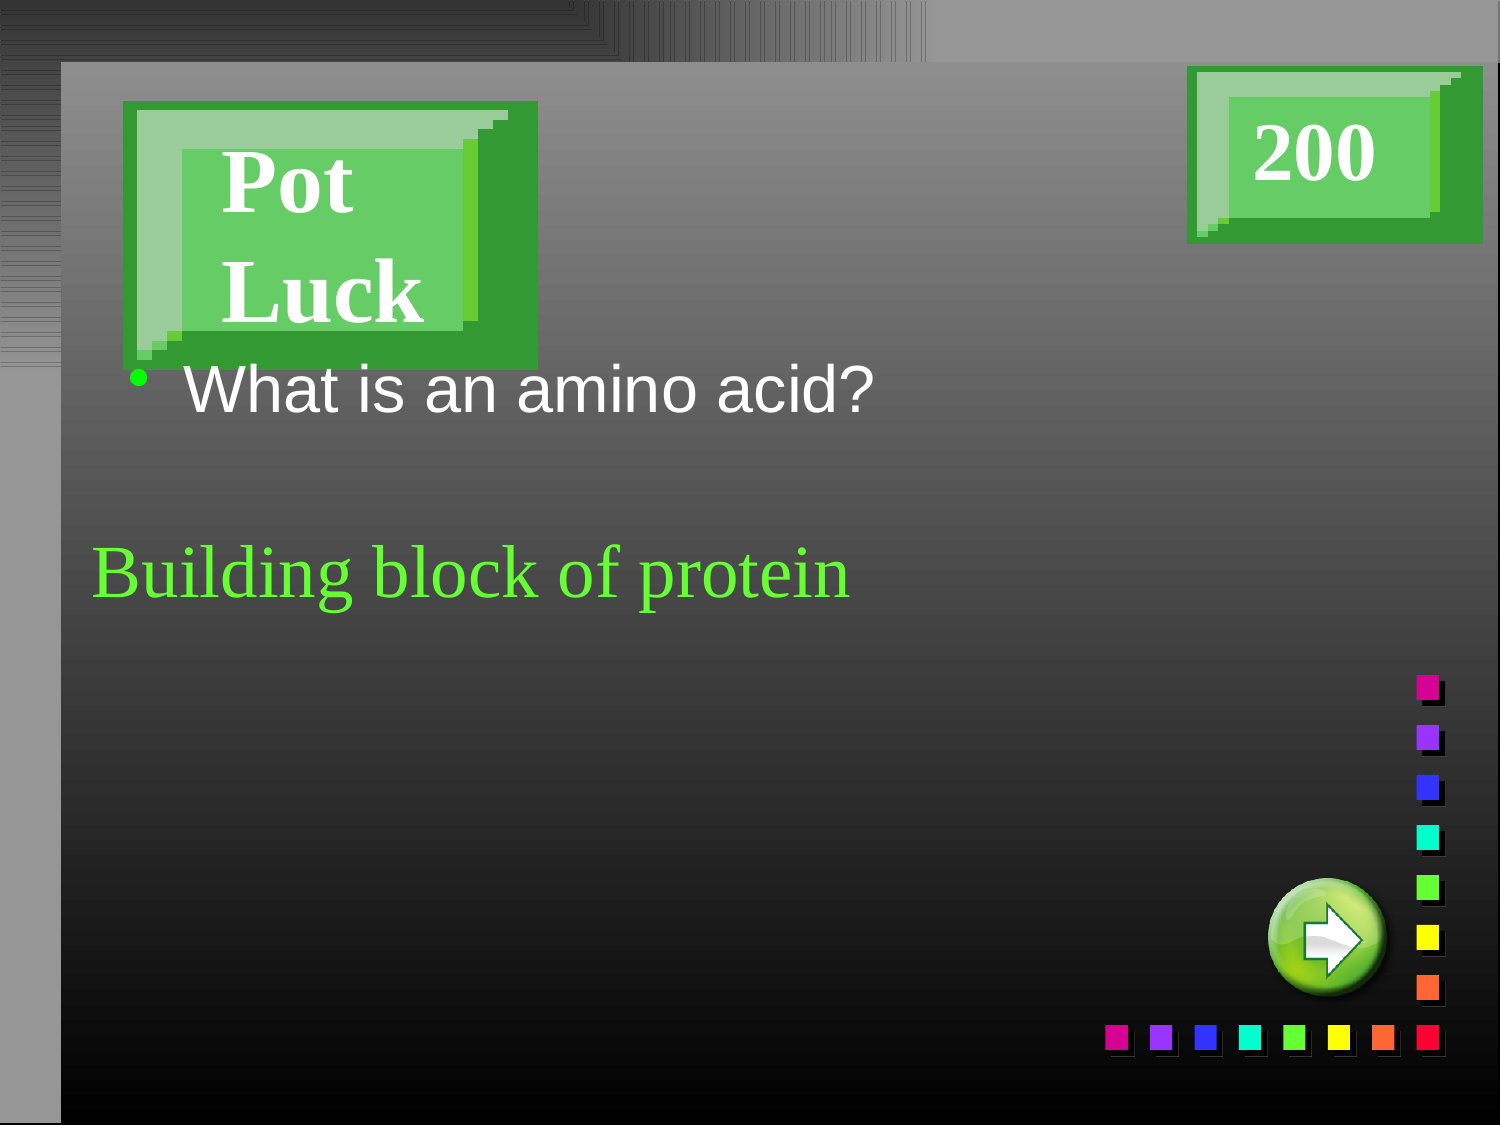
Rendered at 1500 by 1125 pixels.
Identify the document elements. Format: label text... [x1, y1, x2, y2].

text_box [123, 101, 550, 371]
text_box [1186, 66, 1483, 244]
picture [1257, 869, 1402, 1014]
list What is an amino acid? [112, 337, 1388, 516]
text_box Building block of protein [76, 515, 1270, 621]
